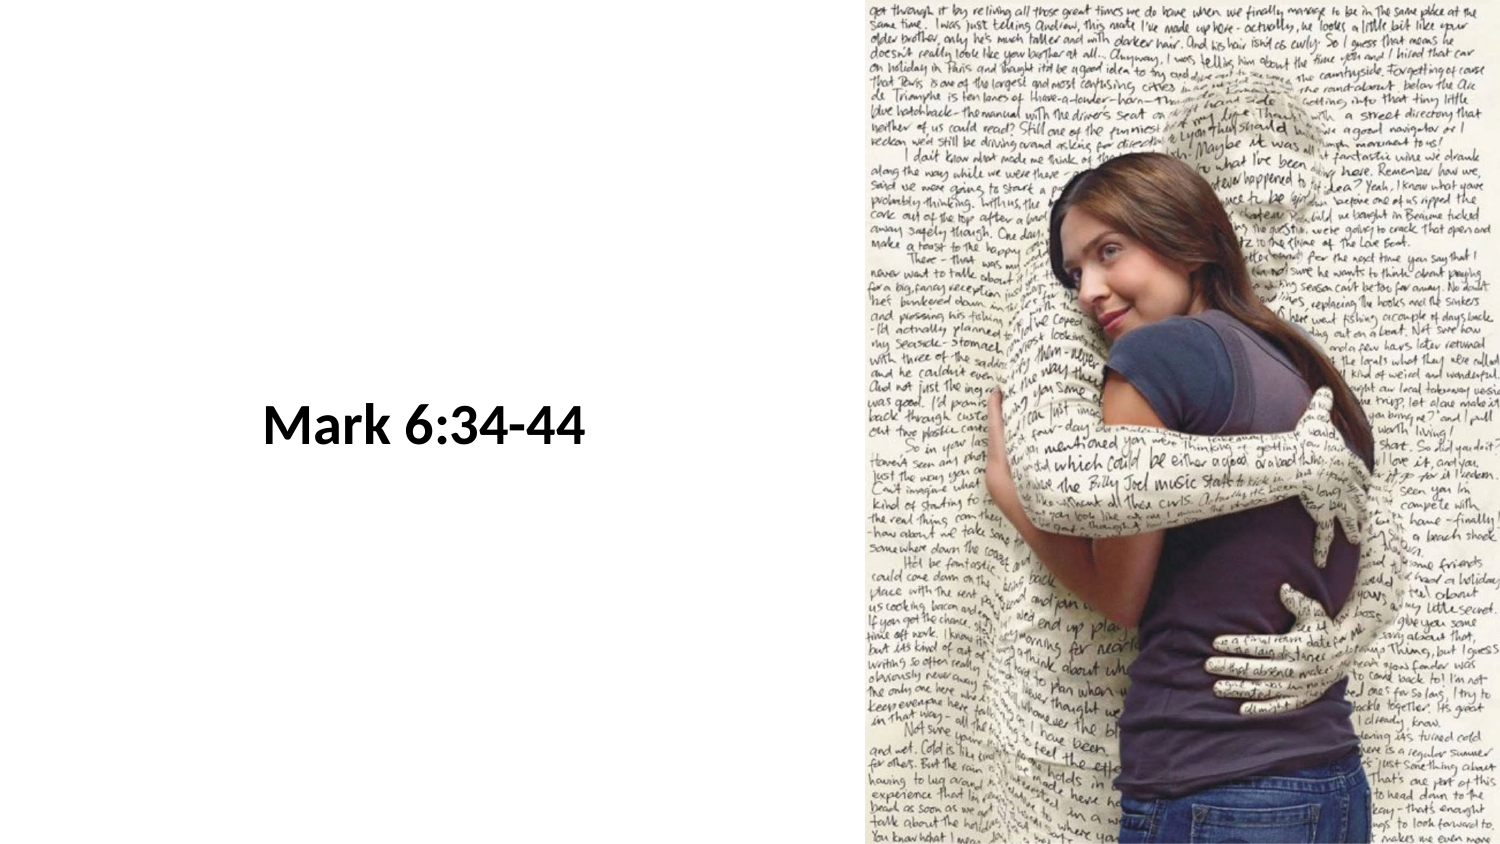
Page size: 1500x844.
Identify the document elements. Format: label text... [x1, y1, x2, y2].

text_box Mark 6:34-44 [41, 378, 821, 464]
picture [864, 0, 1500, 844]
